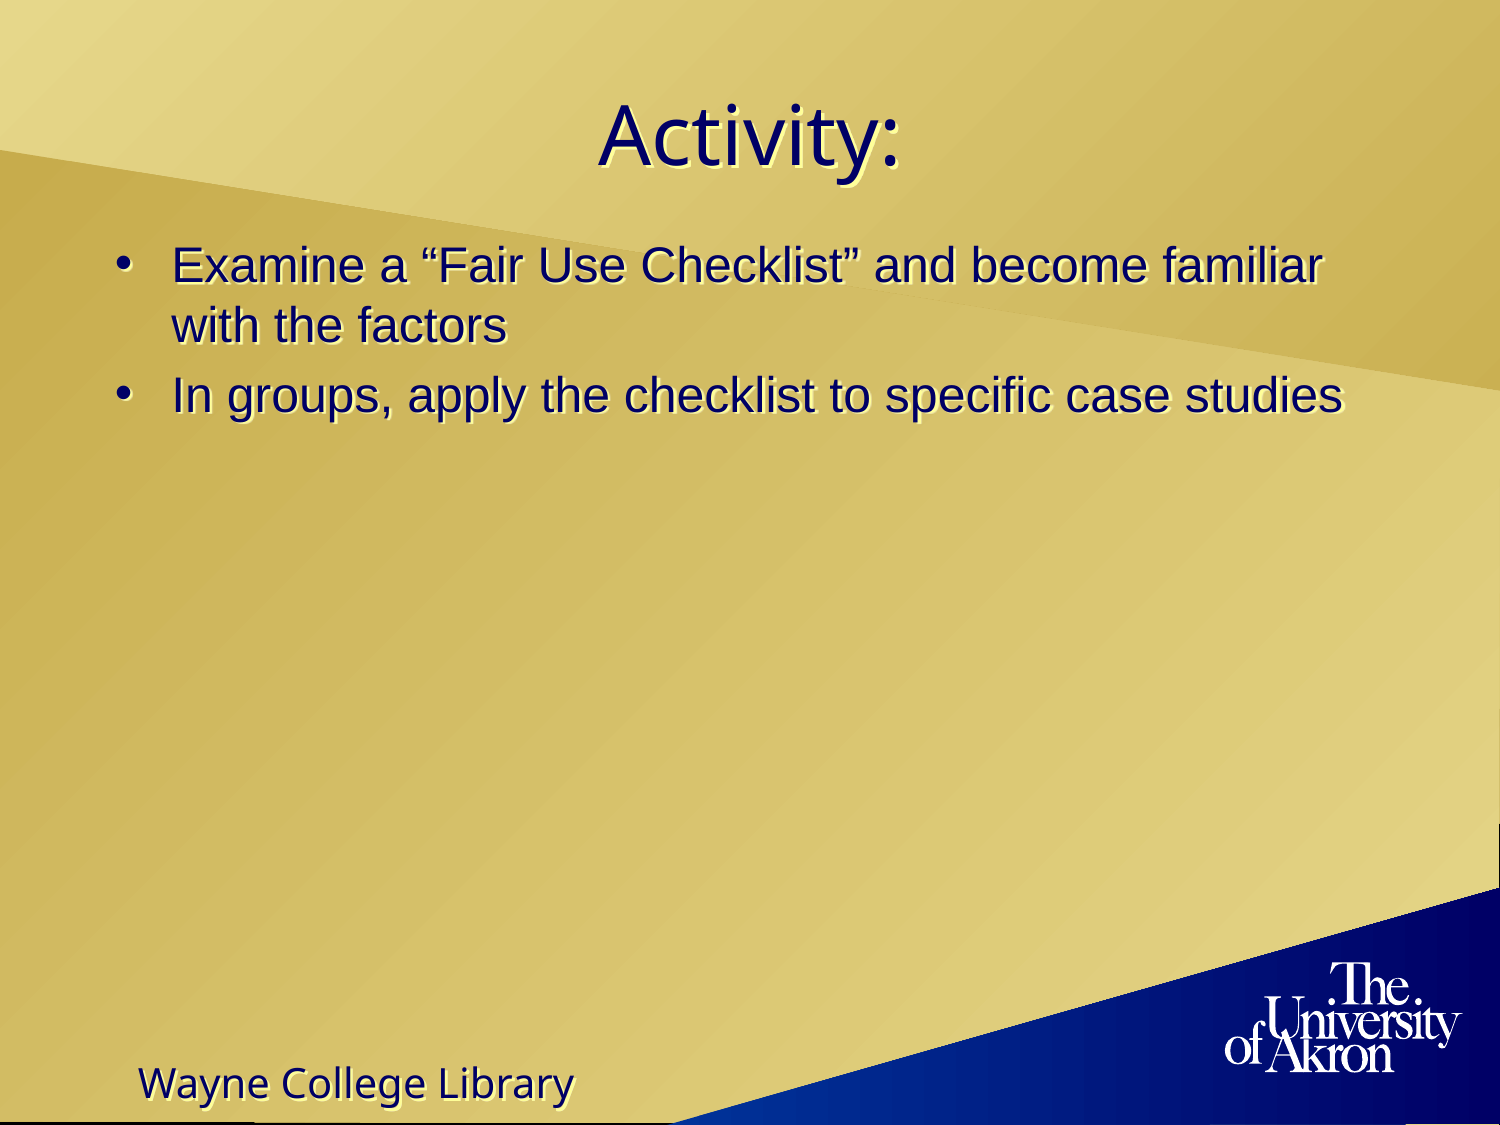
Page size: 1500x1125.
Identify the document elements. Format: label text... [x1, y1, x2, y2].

title Activity: [0, 74, 1500, 213]
text_box Wayne College Library [0, 1049, 713, 1125]
list Examine a “Fair Use Checklist” and become familiar with the factors In groups, apply the checklist to specific case studies [99, 224, 1438, 838]
